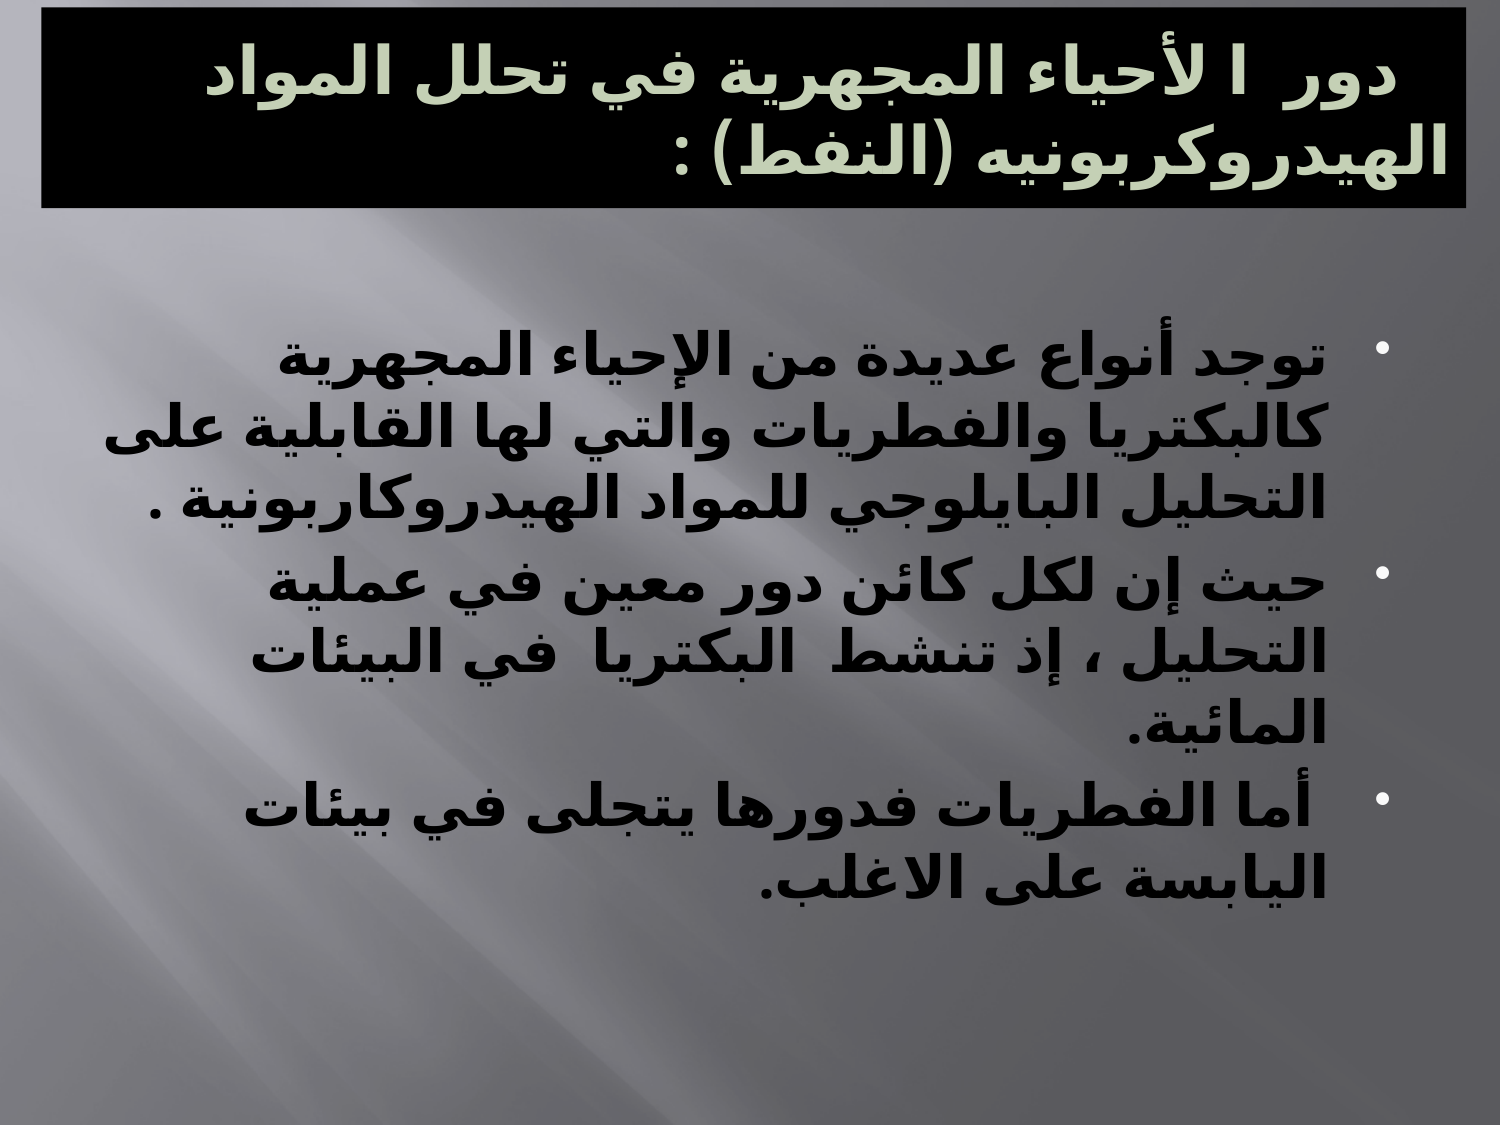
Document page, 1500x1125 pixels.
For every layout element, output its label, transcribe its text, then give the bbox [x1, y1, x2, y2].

title دور ا لأحياء المجهرية في تحلل المواد الهيدروكربونيه (النفط) : [41, 7, 1467, 209]
list توجد أنواع عديدة من الإحياء المجهرية كالبكتريا والفطريات والتي لها القابلية على التحليل البايلوجي للمواد الهيدروكاربونية . حيث إن لكل كائن دور معين في عملية التحليل ، إذ تنشط البكتريا في البيئات المائية. أما الفطريات فدورها يتجلى في بيئات اليابسة على الاغلب. [75, 309, 1425, 941]
